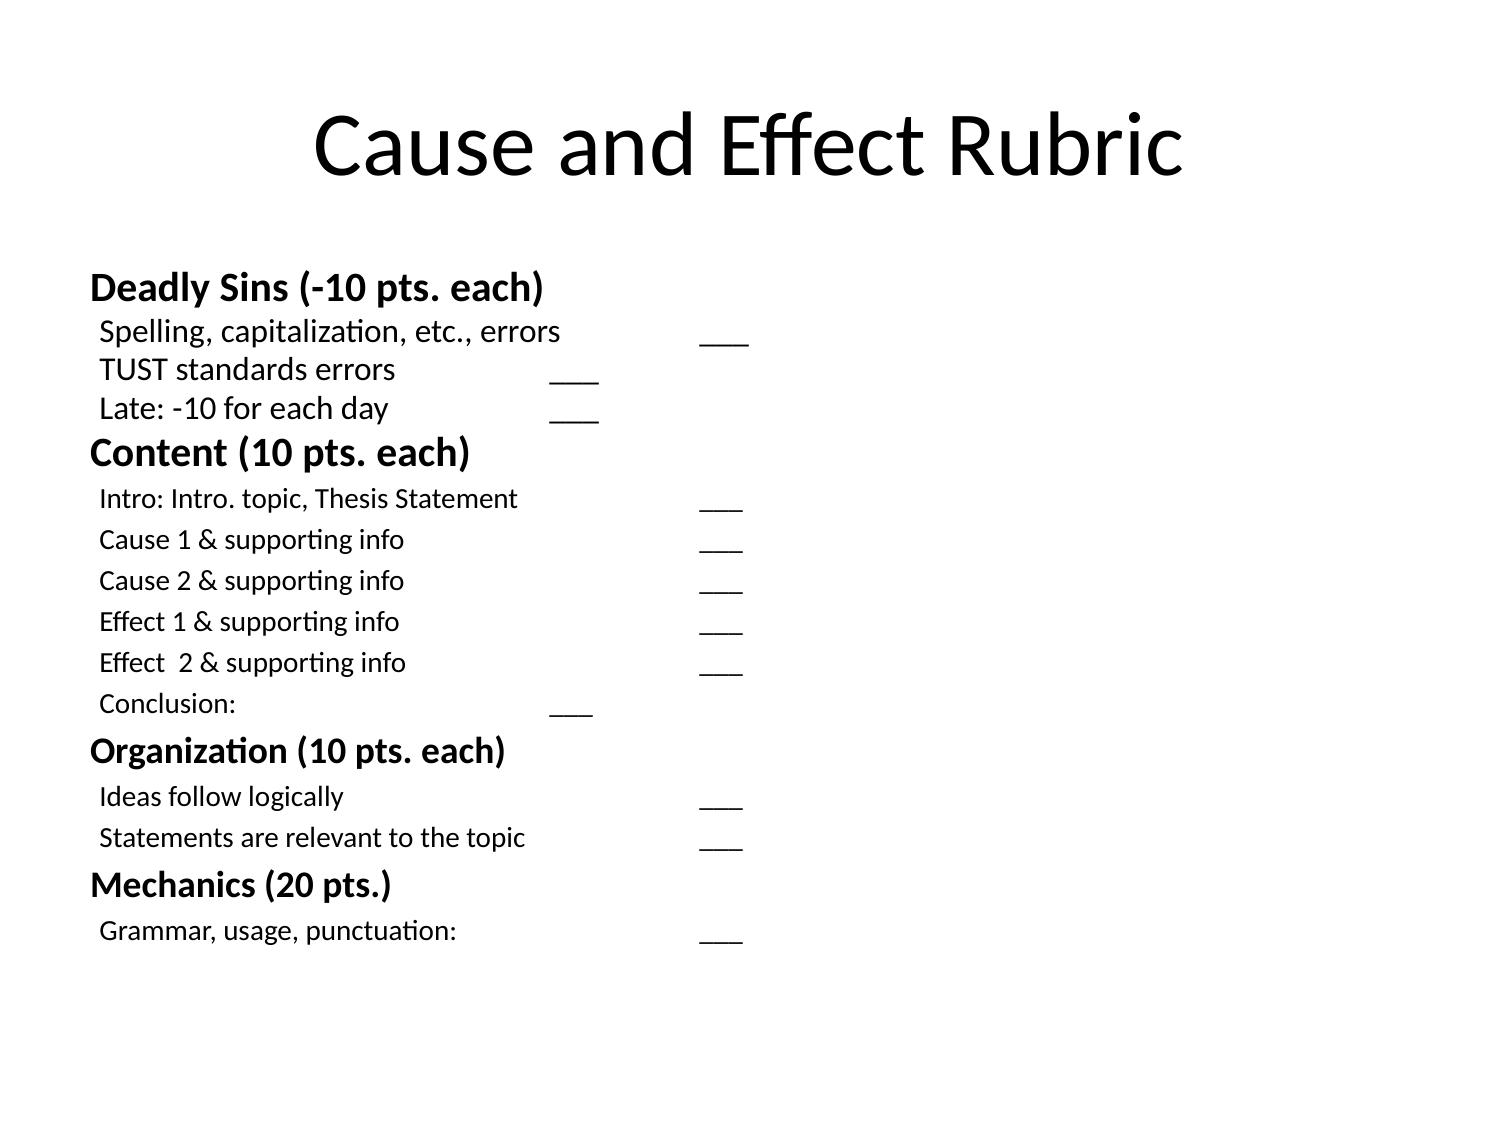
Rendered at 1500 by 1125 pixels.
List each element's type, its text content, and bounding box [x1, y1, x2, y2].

title Cause and Effect Rubric [75, 45, 1425, 233]
list Deadly Sins (-10 pts. each) Spelling, capitalization, etc., errors ___ TUST standards errors ___ Late: -10 for each day ___ Content (10 pts. each) Intro: Intro. topic, Thesis Statement ___ Cause 1 & supporting info ___ Cause 2 & supporting info ___ Effect 1 & supporting info ___ Effect 2 & supporting info ___ Conclusion: ___ Organization (10 pts. each) Ideas follow logically ___ Statements are relevant to the topic ___ Mechanics (20 pts.) Grammar, usage, punctuation: ___ [75, 262, 1425, 1005]
